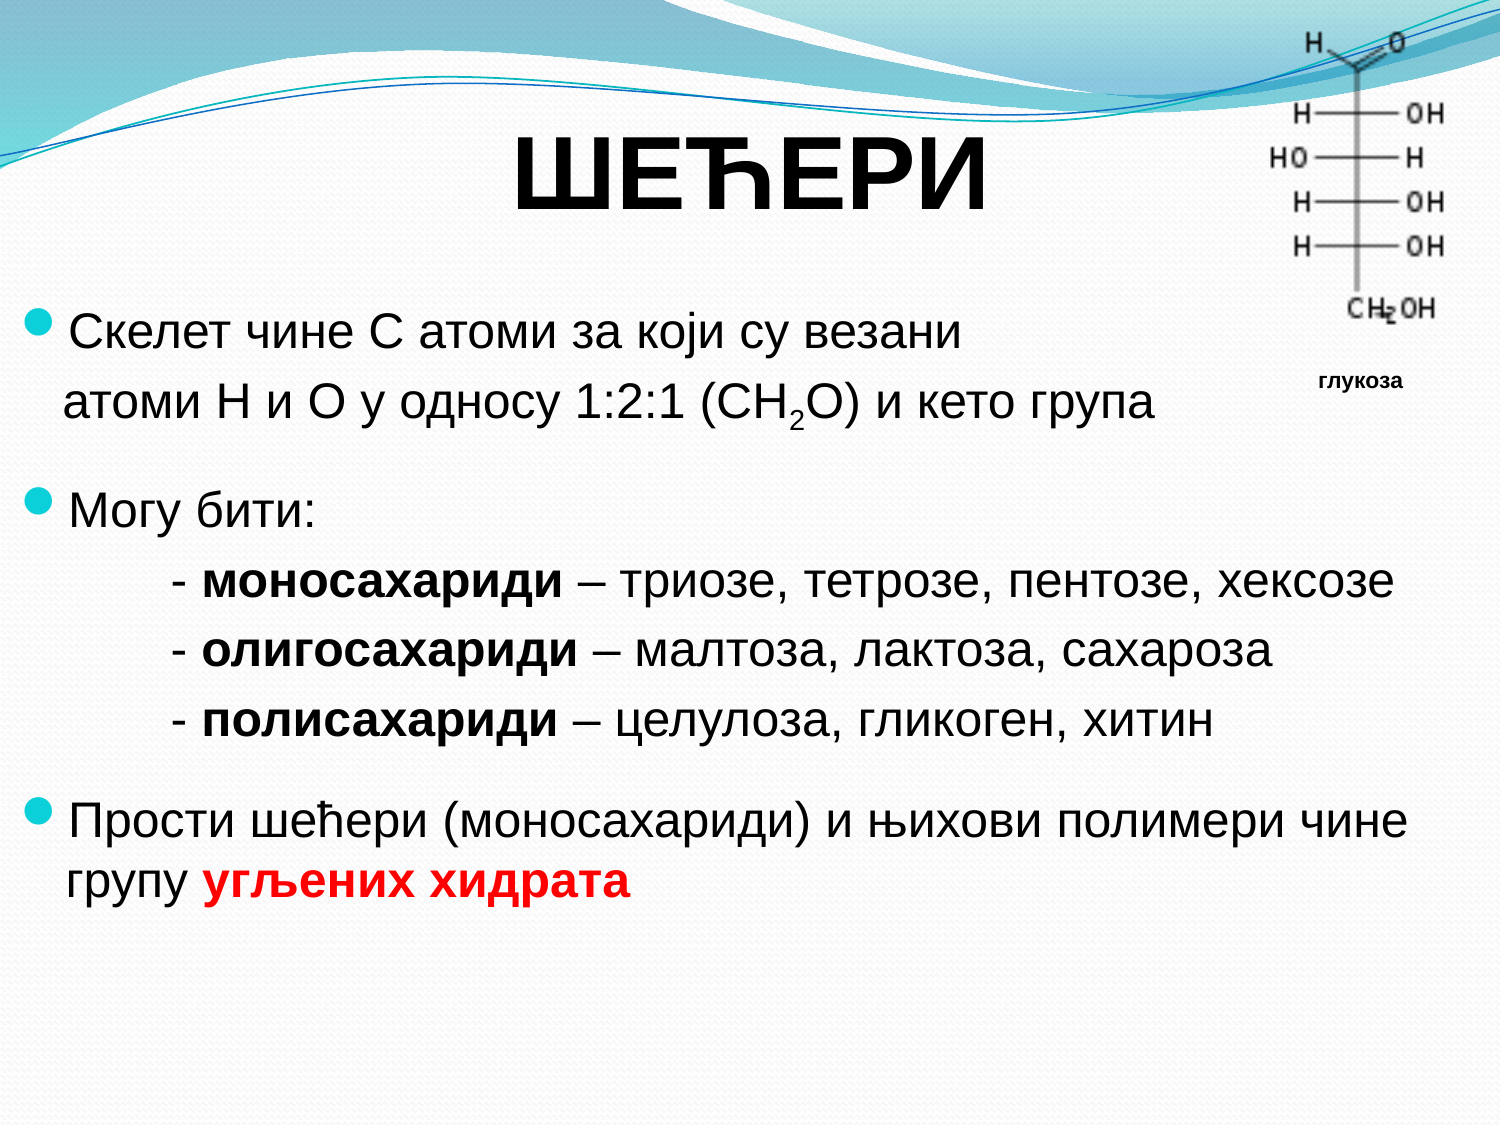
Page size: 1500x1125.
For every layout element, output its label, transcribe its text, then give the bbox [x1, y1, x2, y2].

picture [1269, 30, 1447, 329]
title ШЕЋЕРИ [76, 42, 1262, 231]
text_box глукоза [1243, 358, 1478, 394]
list Скелет чине С атоми за који су везани атоми Н и О у односу 1:2:1 (СН2О) и кето група Могу бити: - моносахариди – триозе, тетрозе, пентозе, хексозе - олигосахариди – малтоза, лактоза, сахароза - полисахариди – целулоза, гликоген, хитин Прости шећери (моносахариди) и њихови полимери чине групу угљених хидрата [5, 290, 1500, 1082]
